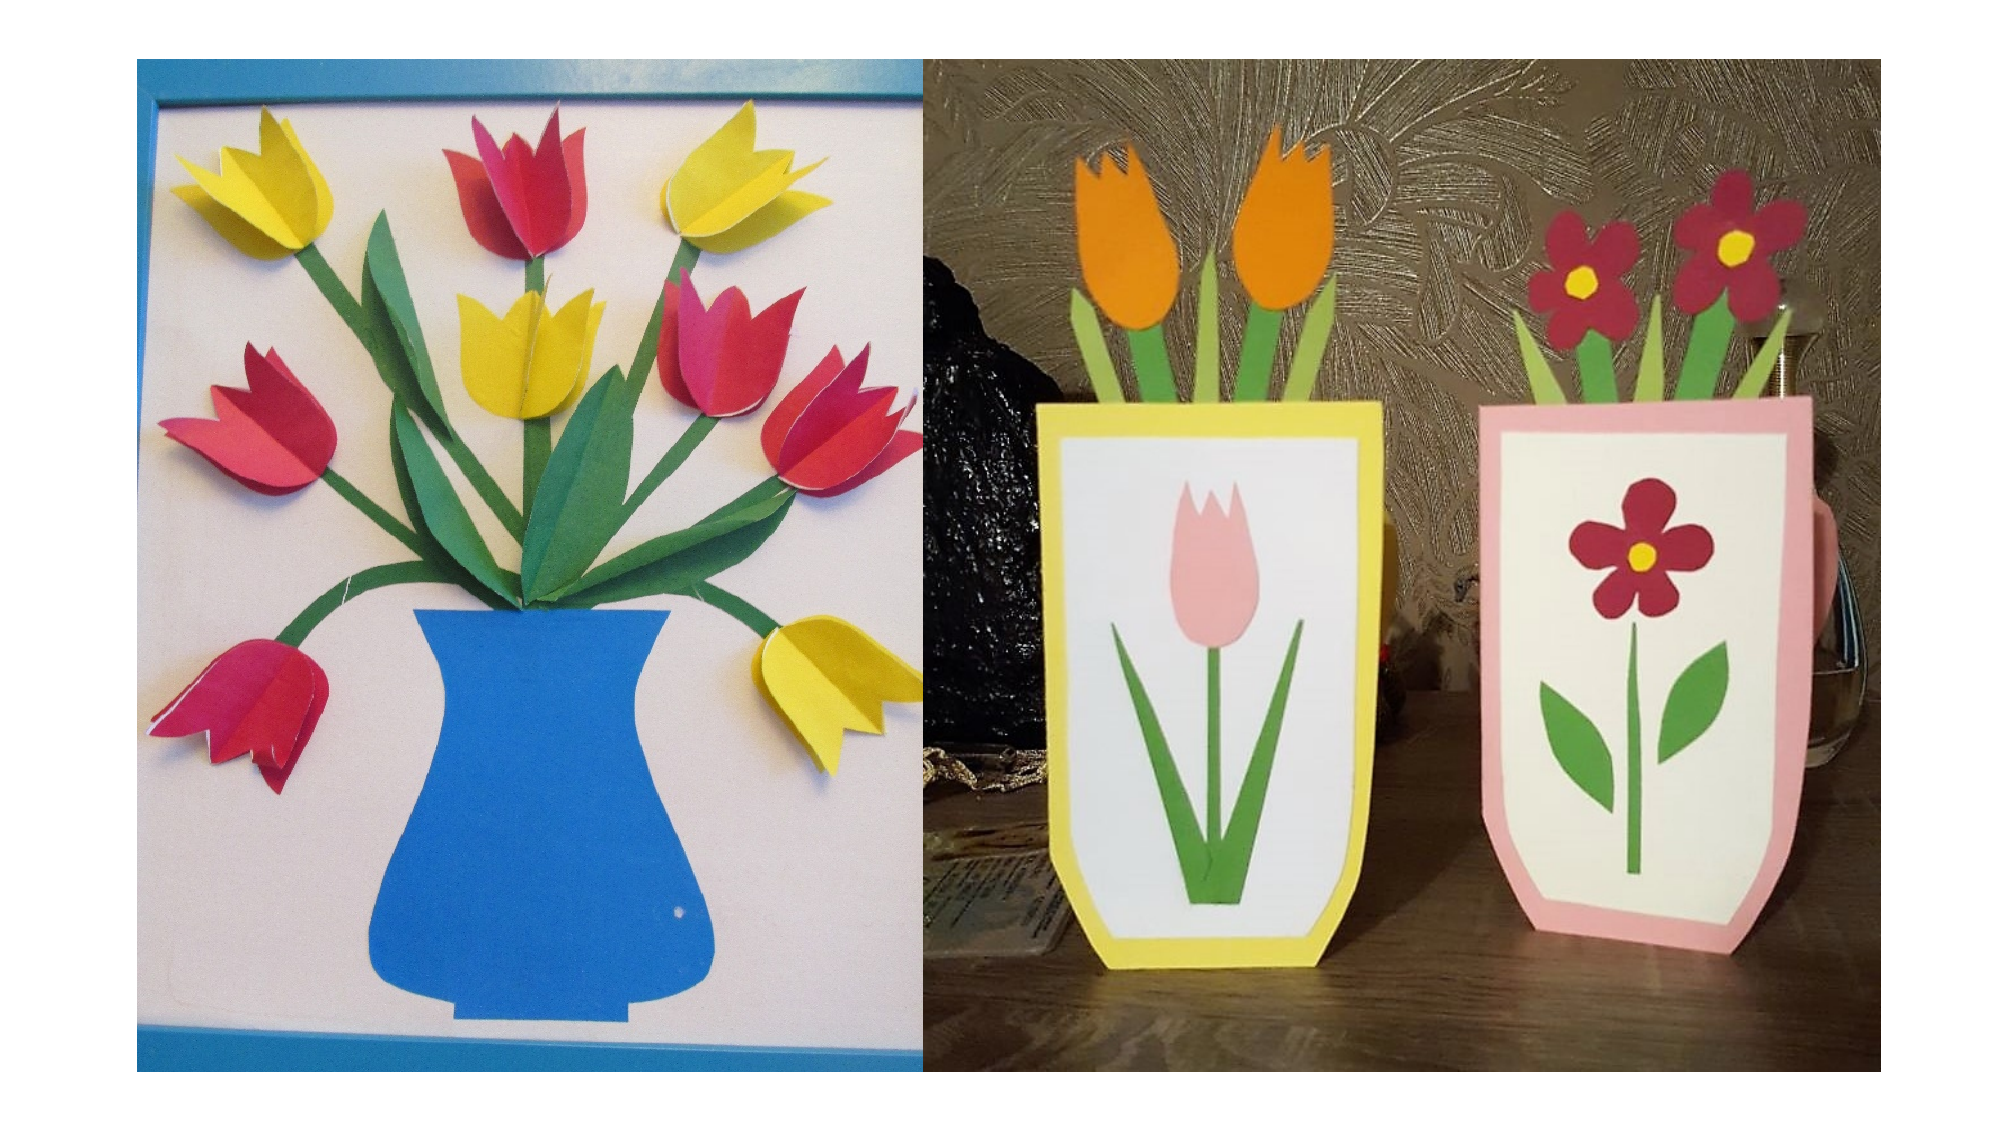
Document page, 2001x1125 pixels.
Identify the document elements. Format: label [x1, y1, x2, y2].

list [137, 59, 923, 1072]
picture [923, 59, 1881, 1072]
